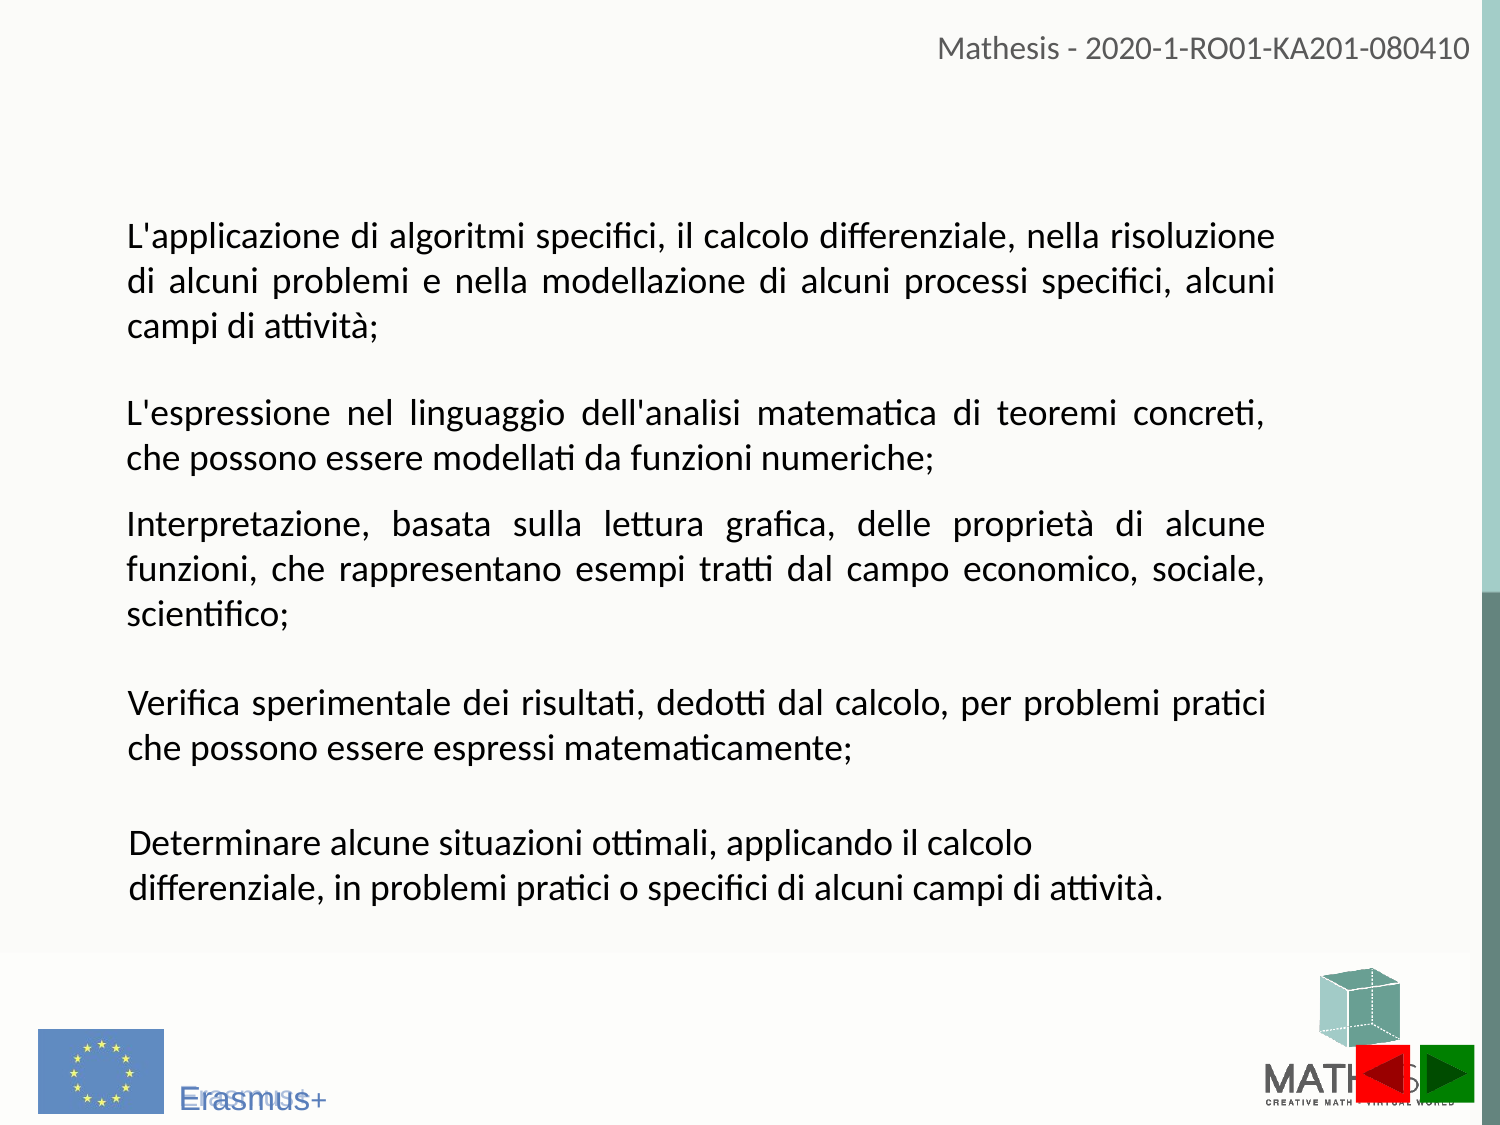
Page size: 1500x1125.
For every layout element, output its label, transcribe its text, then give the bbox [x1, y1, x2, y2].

text_box Verifica sperimentale dei risultati, dedotti dal calcolo, per problemi pratici che possono essere espressi matematicamente; [112, 670, 1283, 776]
text_box L'espressione nel linguaggio dell'analisi matematica di teoremi concreti, che possono essere modellati da funzioni numeriche; [111, 380, 1282, 486]
text_box Interpretazione, basata sulla lettura grafica, delle proprietà di alcune funzioni, che rappresentano esempi tratti dal campo economico, sociale, scientifico; [111, 491, 1282, 642]
text_box [823, 739, 1400, 800]
text_box Determinare alcune situazioni ottimali, applicando il calcolo differenziale, in problemi pratici o specifici di alcuni campi di attività. [113, 810, 1206, 916]
text_box [1355, 1044, 1411, 1103]
text_box [1420, 1044, 1475, 1103]
text_box L'applicazione di algoritmi specifici, il calcolo differenziale, nella risoluzione di alcuni problemi e nella modellazione di alcuni processi specifici, alcuni campi di attività; [112, 203, 1292, 354]
